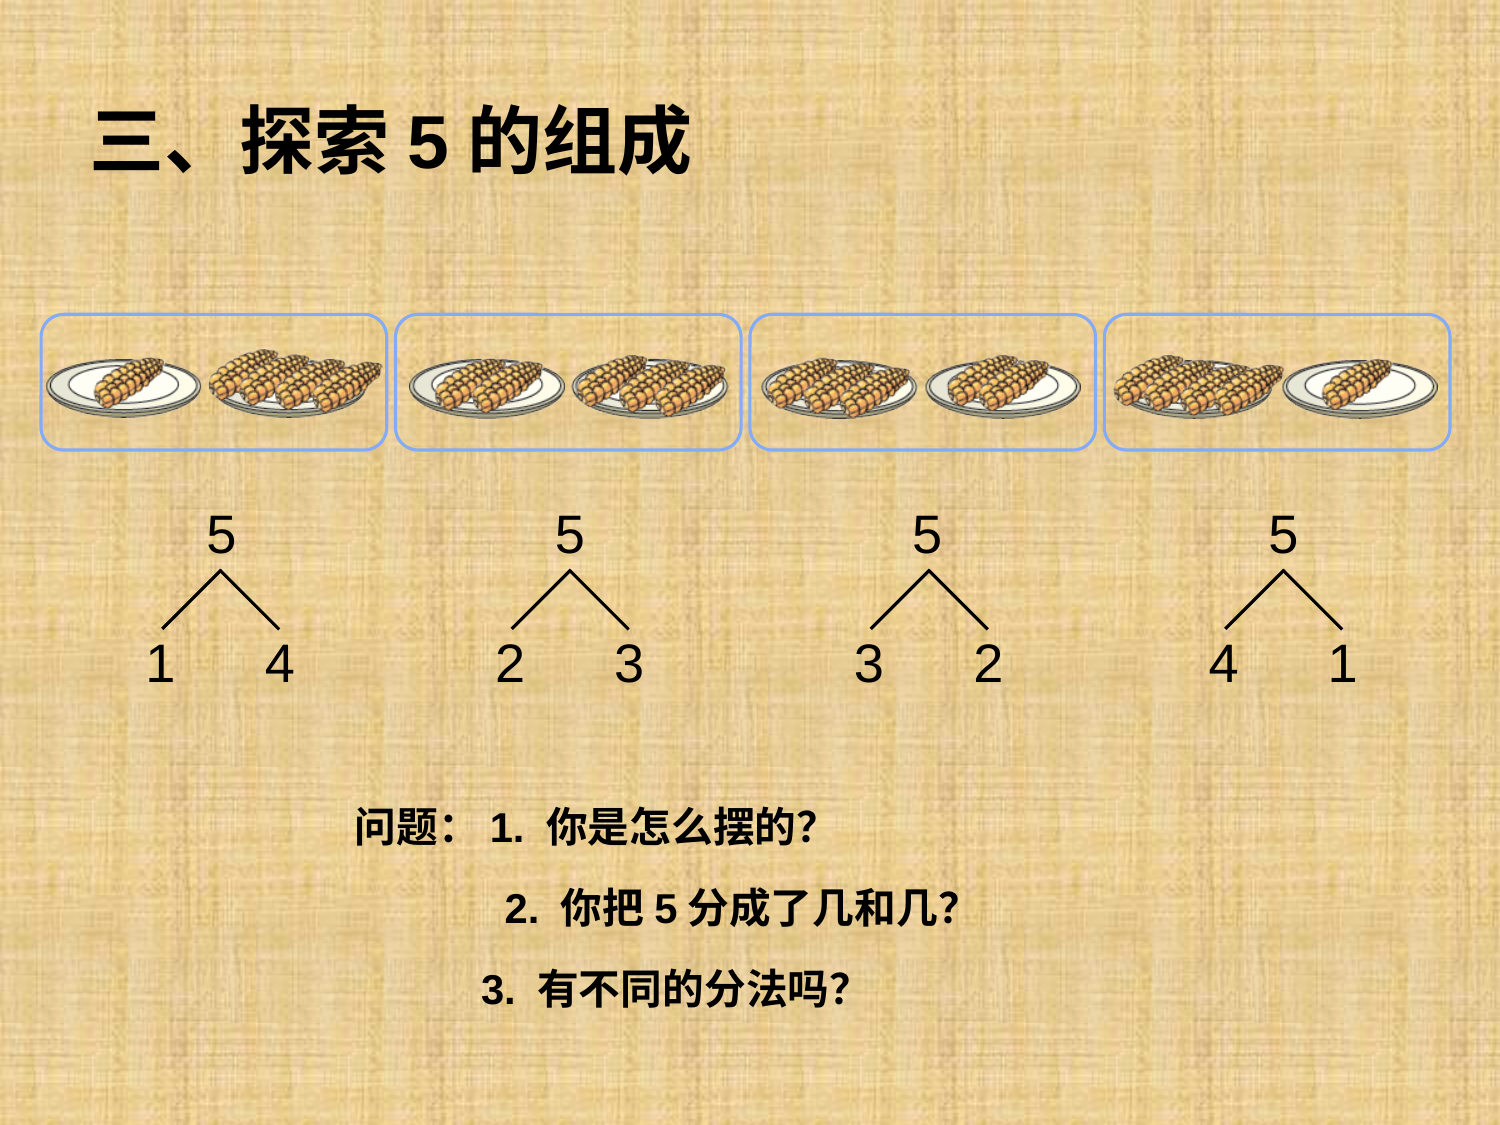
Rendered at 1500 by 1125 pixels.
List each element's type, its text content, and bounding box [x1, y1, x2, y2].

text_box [1225, 569, 1281, 630]
text_box 4 [238, 621, 321, 701]
text_box 5 [886, 491, 969, 568]
text_box 5 [180, 491, 263, 568]
text_box 5 [528, 491, 611, 568]
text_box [395, 314, 742, 451]
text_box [569, 570, 629, 630]
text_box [1282, 570, 1343, 630]
text_box 3 [588, 621, 671, 701]
text_box 问题：1. 你是怎么摆的？ 2. 你把5分成了几和几？ 3. 有不同的分法吗？ [339, 783, 1270, 1020]
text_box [161, 569, 218, 630]
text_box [1104, 314, 1451, 451]
text_box 1 [1301, 621, 1384, 701]
text_box 1 [119, 620, 202, 701]
text_box 3 [828, 620, 911, 701]
text_box 4 [1182, 620, 1265, 701]
text_box 5 [1242, 491, 1325, 568]
text_box 2 [947, 621, 1030, 701]
picture [0, 0, 1500, 1125]
text_box 2 [469, 620, 551, 701]
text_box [749, 314, 1096, 451]
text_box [40, 314, 387, 451]
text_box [219, 570, 280, 630]
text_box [870, 569, 927, 630]
text_box 三、探索5的组成 [74, 68, 1081, 208]
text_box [928, 570, 988, 630]
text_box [511, 569, 568, 630]
